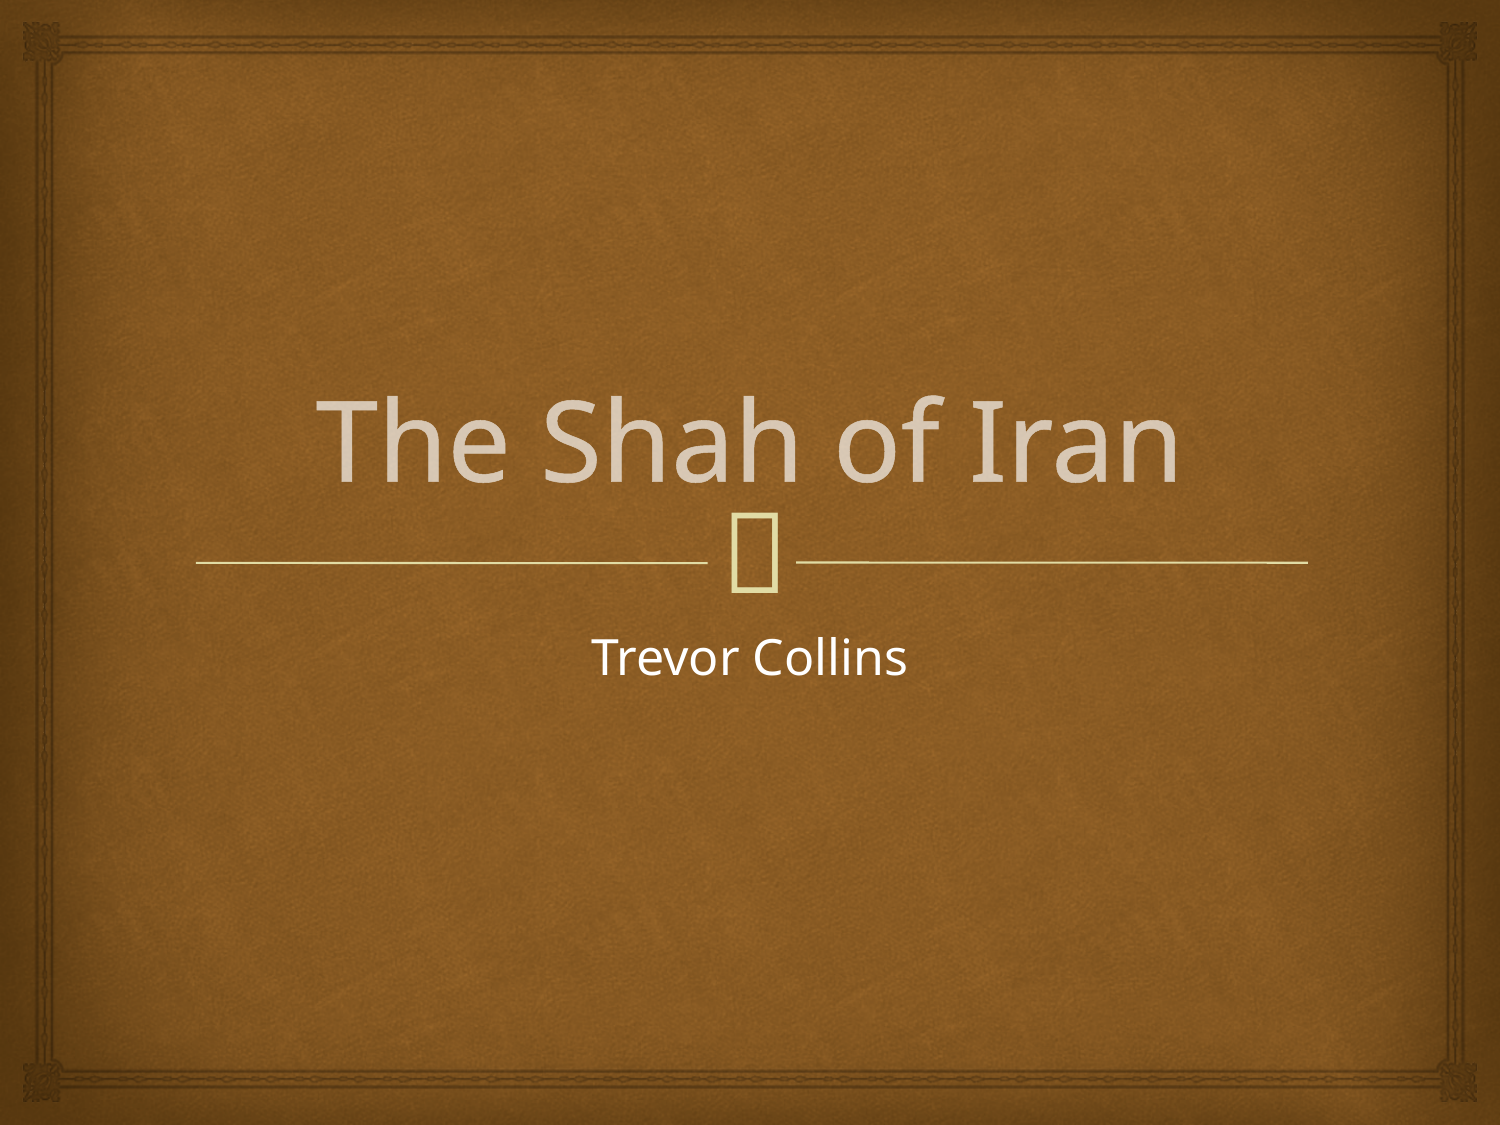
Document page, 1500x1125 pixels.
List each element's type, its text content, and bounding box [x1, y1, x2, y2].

title The Shah of Iran [194, 227, 1306, 512]
picture [0, 0, 1500, 1125]
subtitle Trevor Collins [225, 618, 1275, 906]
